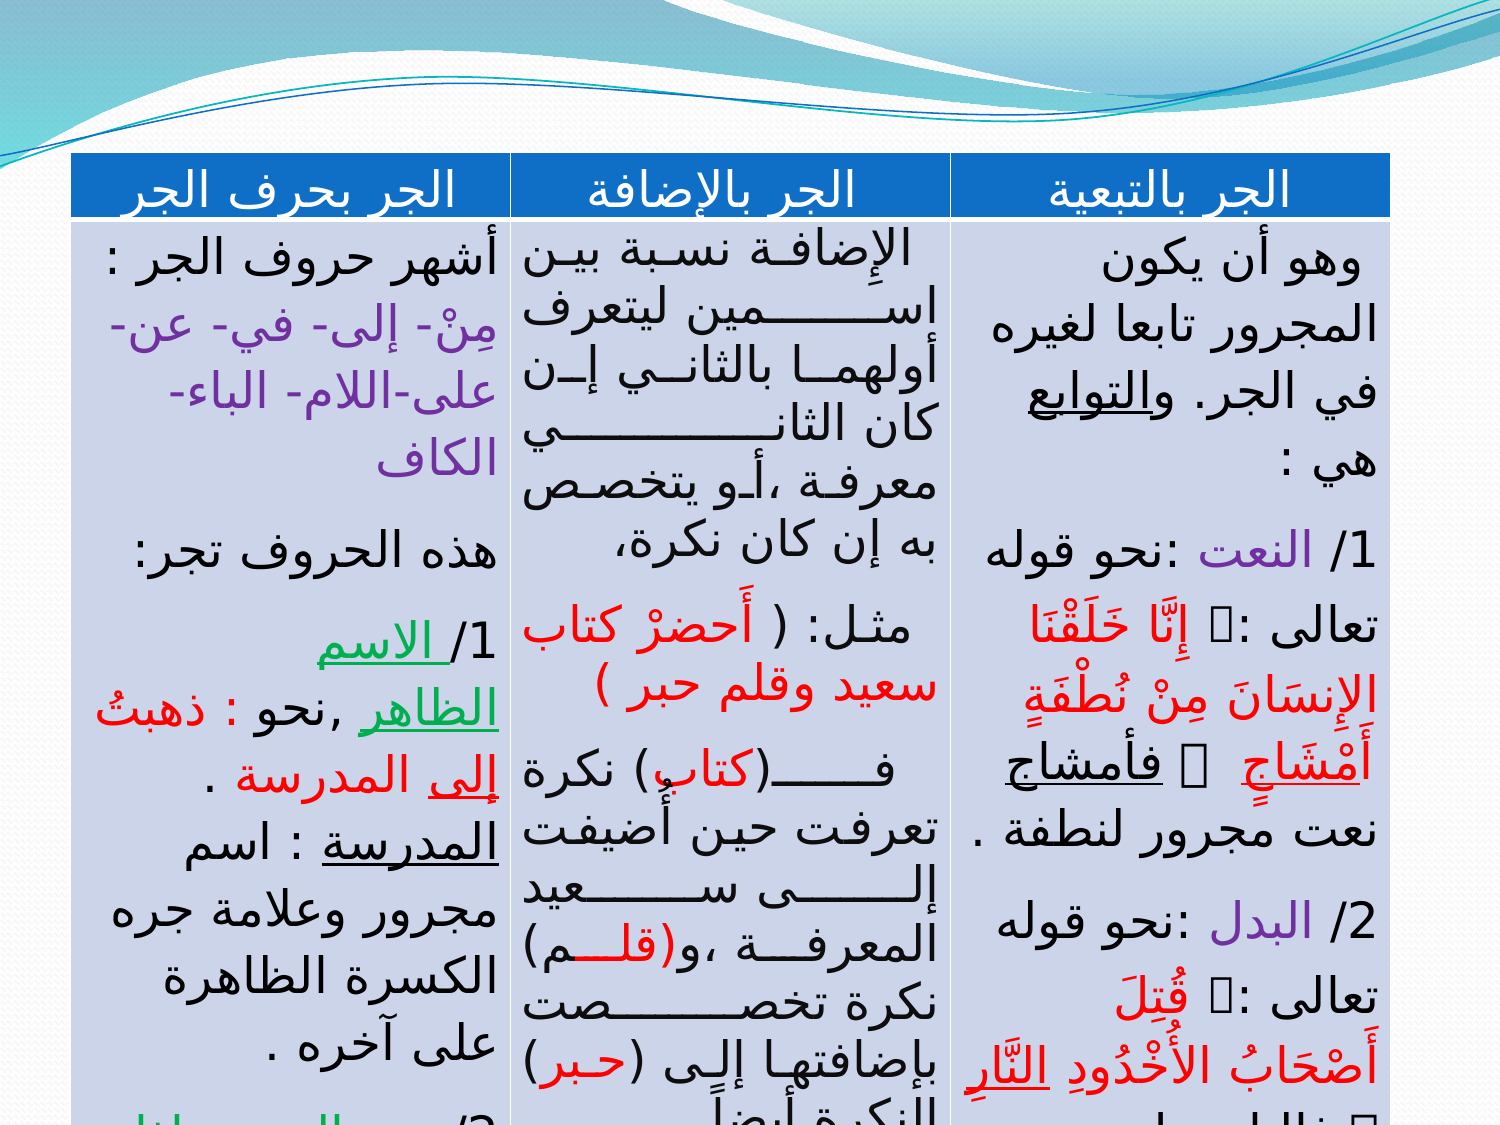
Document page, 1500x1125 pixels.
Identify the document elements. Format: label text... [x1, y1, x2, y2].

table_header الجر بحرف الجر [71, 153, 510, 217]
table_cell أشهر حروف الجر : مِنْ- إلى- في- عن- على-اللام- الباء- الكاف هذه الحروف تجر: 1/ الاسم الظاهر ,نحو : ذهبتُ إلى المدرسة . المدرسة : اسم مجرور وعلامة جره الكسرة الظاهرة على آخره . 2/ تجر الضمير إذا اتصل بها ,نحو : بارك الله فيك . فيك : في حرف جر ,الكاف ضمير متصل مبني على السكون في محل جر بحرف الجر . [71, 222, 510, 1125]
table_cell وهو أن يكون المجرور تابعا لغيره في الجر. والتوابع هي : 1/ النعت :نحو قوله تعالى : إِنَّا خَلَقْنَا الإِنسَانَ مِنْ نُطْفَةٍ أَمْشَاجٍ  فأمشاج نعت مجرور لنطفة . 2/ البدل :نحو قوله تعالى : قُتِلَ أَصْحَابُ الأُخْدُودِ النَّارِ  فالنار بدل من الأخدود مجرور بالكسرة . [951, 222, 1390, 1125]
table_header الجر بالإضافة [511, 153, 950, 217]
table_header الجر بالتبعية [951, 153, 1390, 217]
table_cell الإِضافة نسبة بين اسمين ليتعرف أولهما بالثاني إن كان الثاني معرفة ،أو يتخصص به إن كان نكرة، مثل: ( أَحضرْ كتاب سعيد وقلم حبر ) فـ(كتاب) نكرة تعرفت حين أُضيفت إلى سعيد المعرفة ،و(قلم) نكرة تخصصت بإضافتها إلى (حبر) النكرة أيضاً . [511, 222, 950, 1125]
